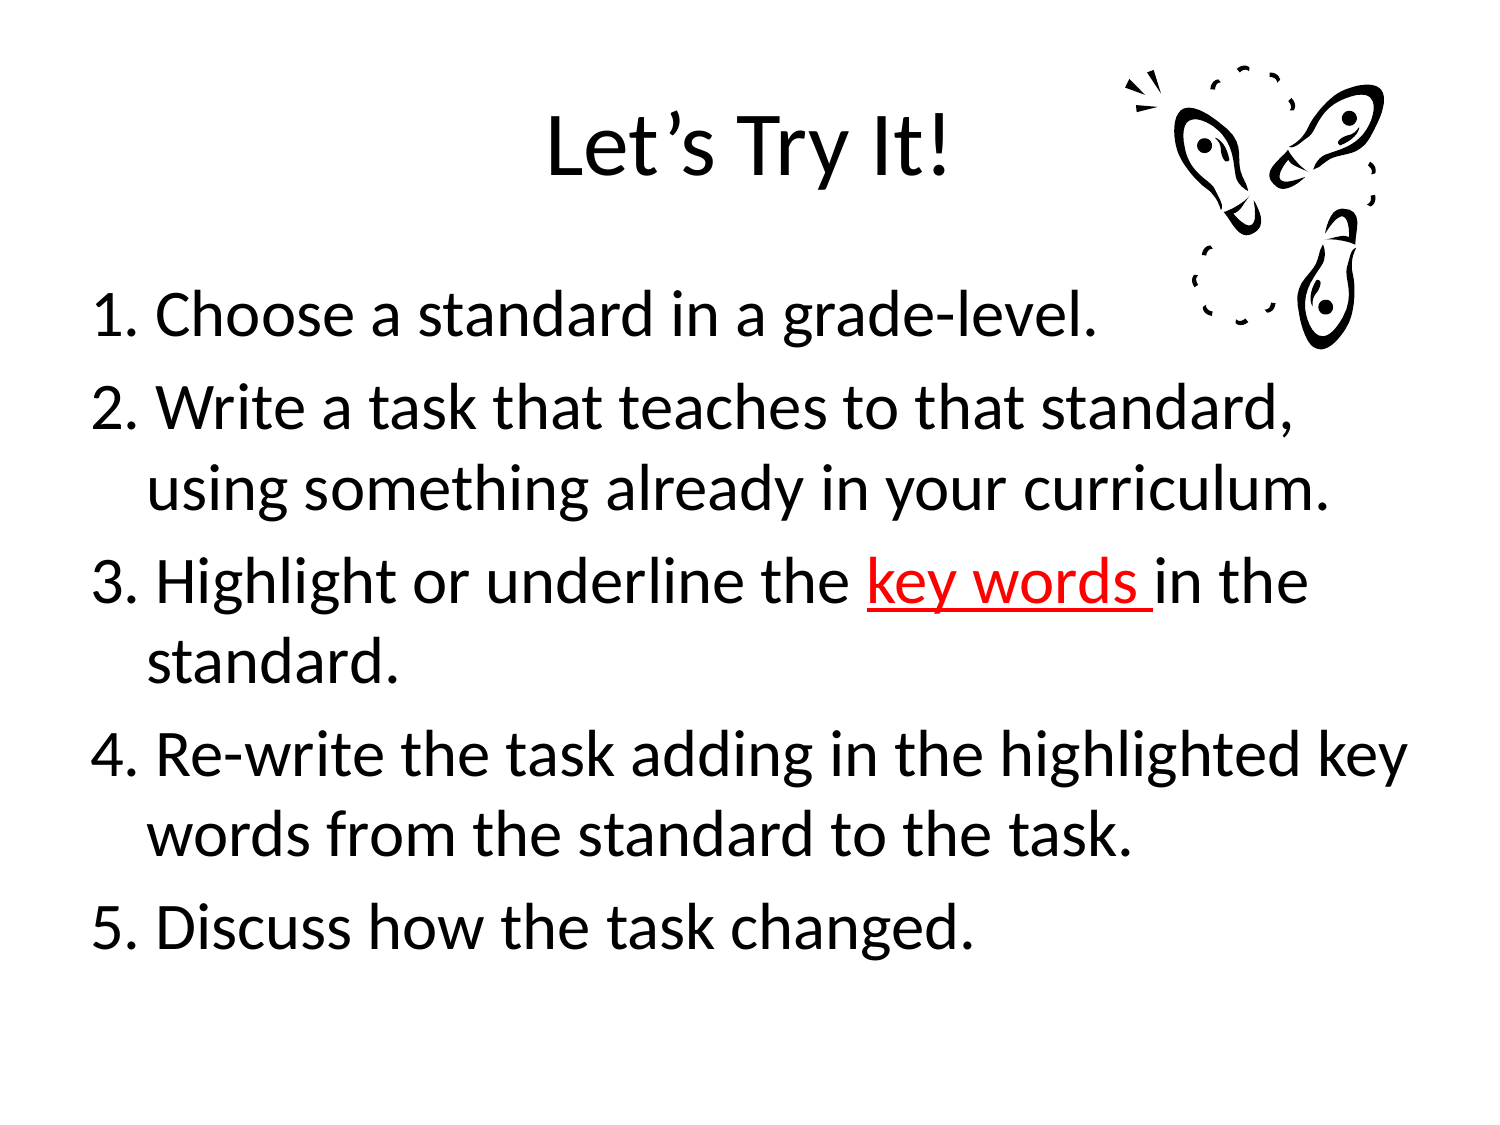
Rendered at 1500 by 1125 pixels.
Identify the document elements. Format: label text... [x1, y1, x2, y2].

title Let’s Try It! [75, 45, 1425, 233]
picture [1124, 62, 1385, 352]
list 1. Choose a standard in a grade-level. 2. Write a task that teaches to that standard, using something already in your curriculum. 3. Highlight or underline the key words in the standard. 4. Re-write the task adding in the highlighted key words from the standard to the task. 5. Discuss how the task changed. [75, 262, 1425, 1005]
